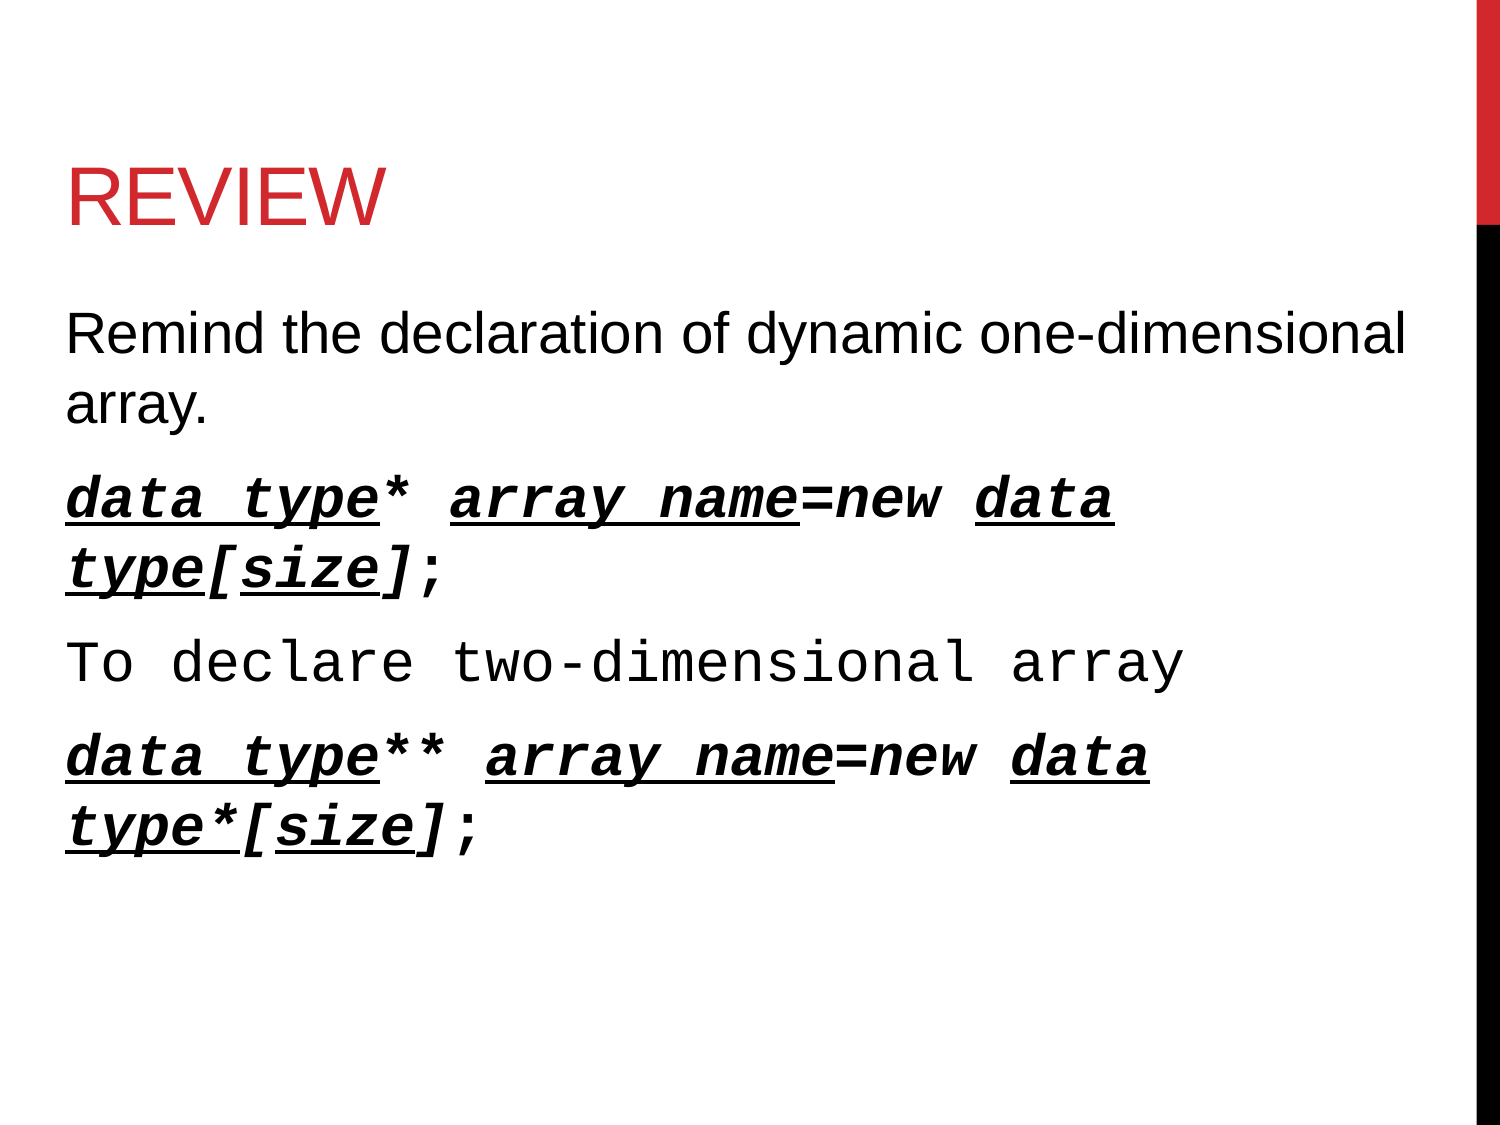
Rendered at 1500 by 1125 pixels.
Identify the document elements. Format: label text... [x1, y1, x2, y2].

title Review [49, 25, 1000, 250]
list Remind the declaration of dynamic one-dimensional array. data type* array name=new data type[size]; To declare two-dimensional array data type** array name=new data type*[size]; [49, 287, 1473, 1101]
